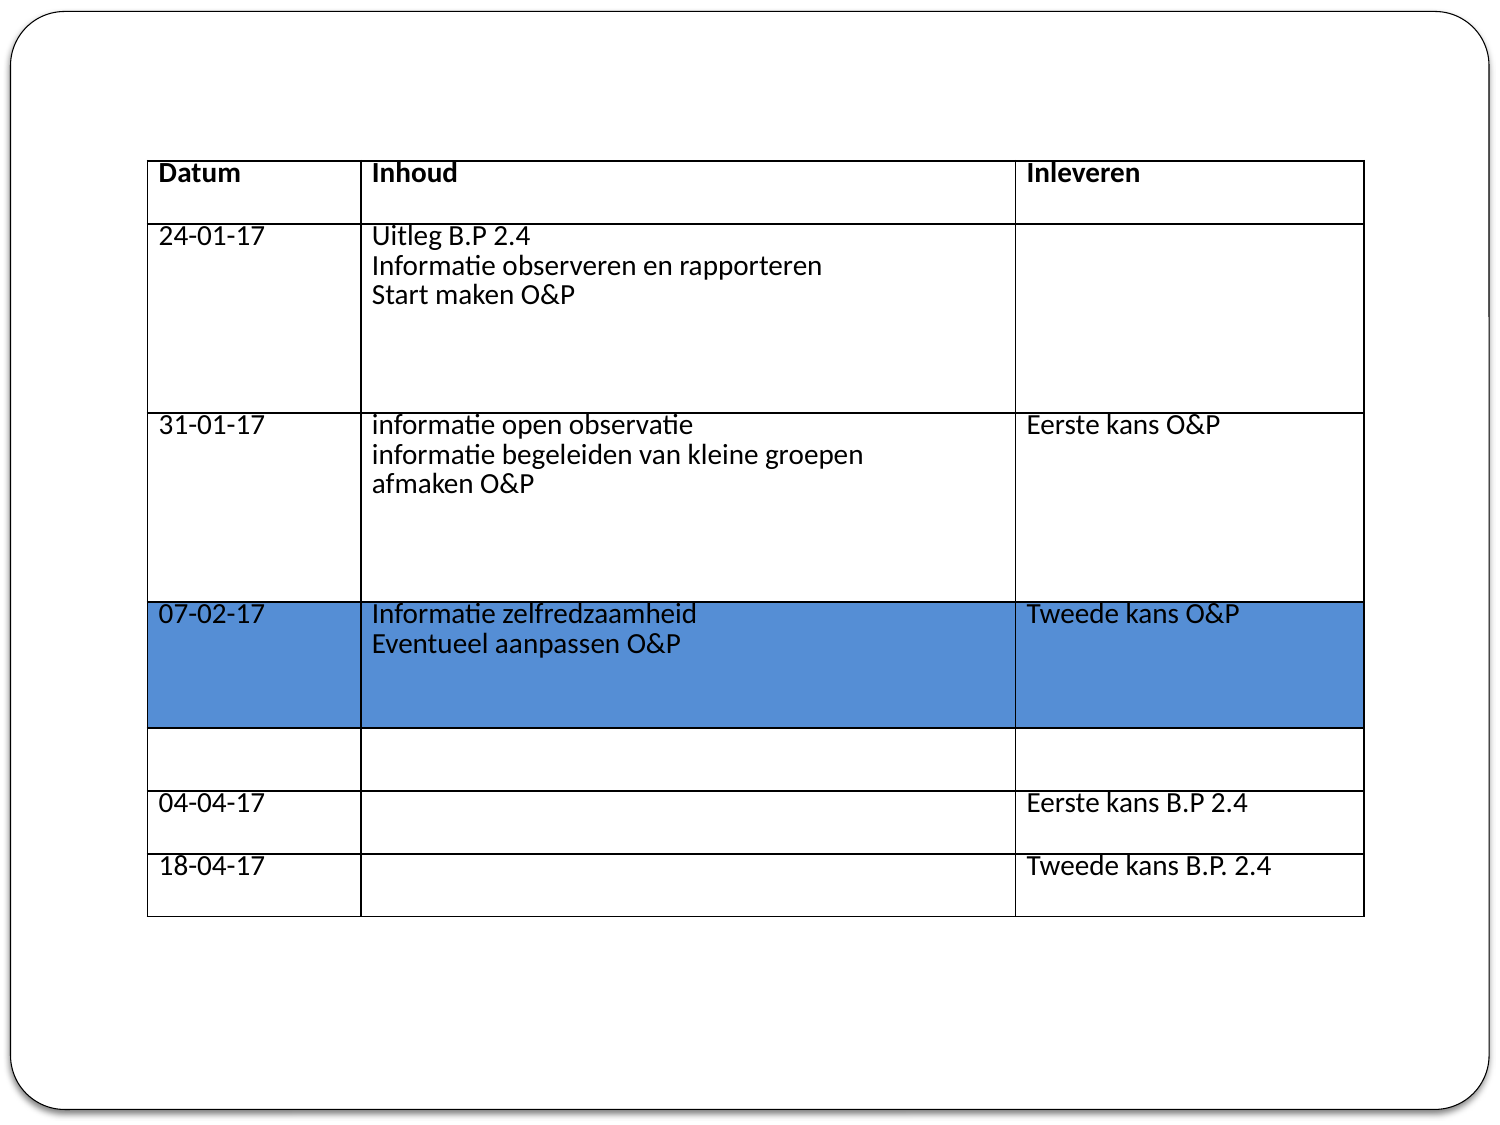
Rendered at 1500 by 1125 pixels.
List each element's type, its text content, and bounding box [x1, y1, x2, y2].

table_cell [1016, 729, 1363, 790]
table_cell [362, 855, 1015, 916]
table_cell Eerste kans O&P [1016, 414, 1363, 601]
table_header Datum [148, 162, 360, 223]
table_header Inhoud [362, 162, 1015, 223]
table_cell 31-01-17 [148, 414, 360, 601]
table_cell 07-02-17 [148, 603, 360, 727]
table_header Inleveren [1016, 162, 1363, 223]
table_cell [362, 729, 1015, 790]
table_cell [1016, 225, 1363, 412]
table_cell 18-04-17 [148, 855, 360, 916]
table_cell [148, 729, 360, 790]
table_cell 24-01-17 [148, 225, 360, 412]
table_cell Eerste kans B.P 2.4 [1016, 792, 1363, 853]
table_cell informatie open observatie informatie begeleiden van kleine groepen afmaken O&P [362, 414, 1015, 601]
table_cell [362, 792, 1015, 853]
table_cell Tweede kans O&P [1016, 603, 1363, 727]
table_cell Uitleg B.P 2.4 Informatie observeren en rapporteren Start maken O&P [362, 225, 1015, 412]
table_cell 04-04-17 [148, 792, 360, 853]
table_cell Informatie zelfredzaamheid Eventueel aanpassen O&P [362, 603, 1015, 727]
table_cell Tweede kans B.P. 2.4 [1016, 855, 1363, 916]
